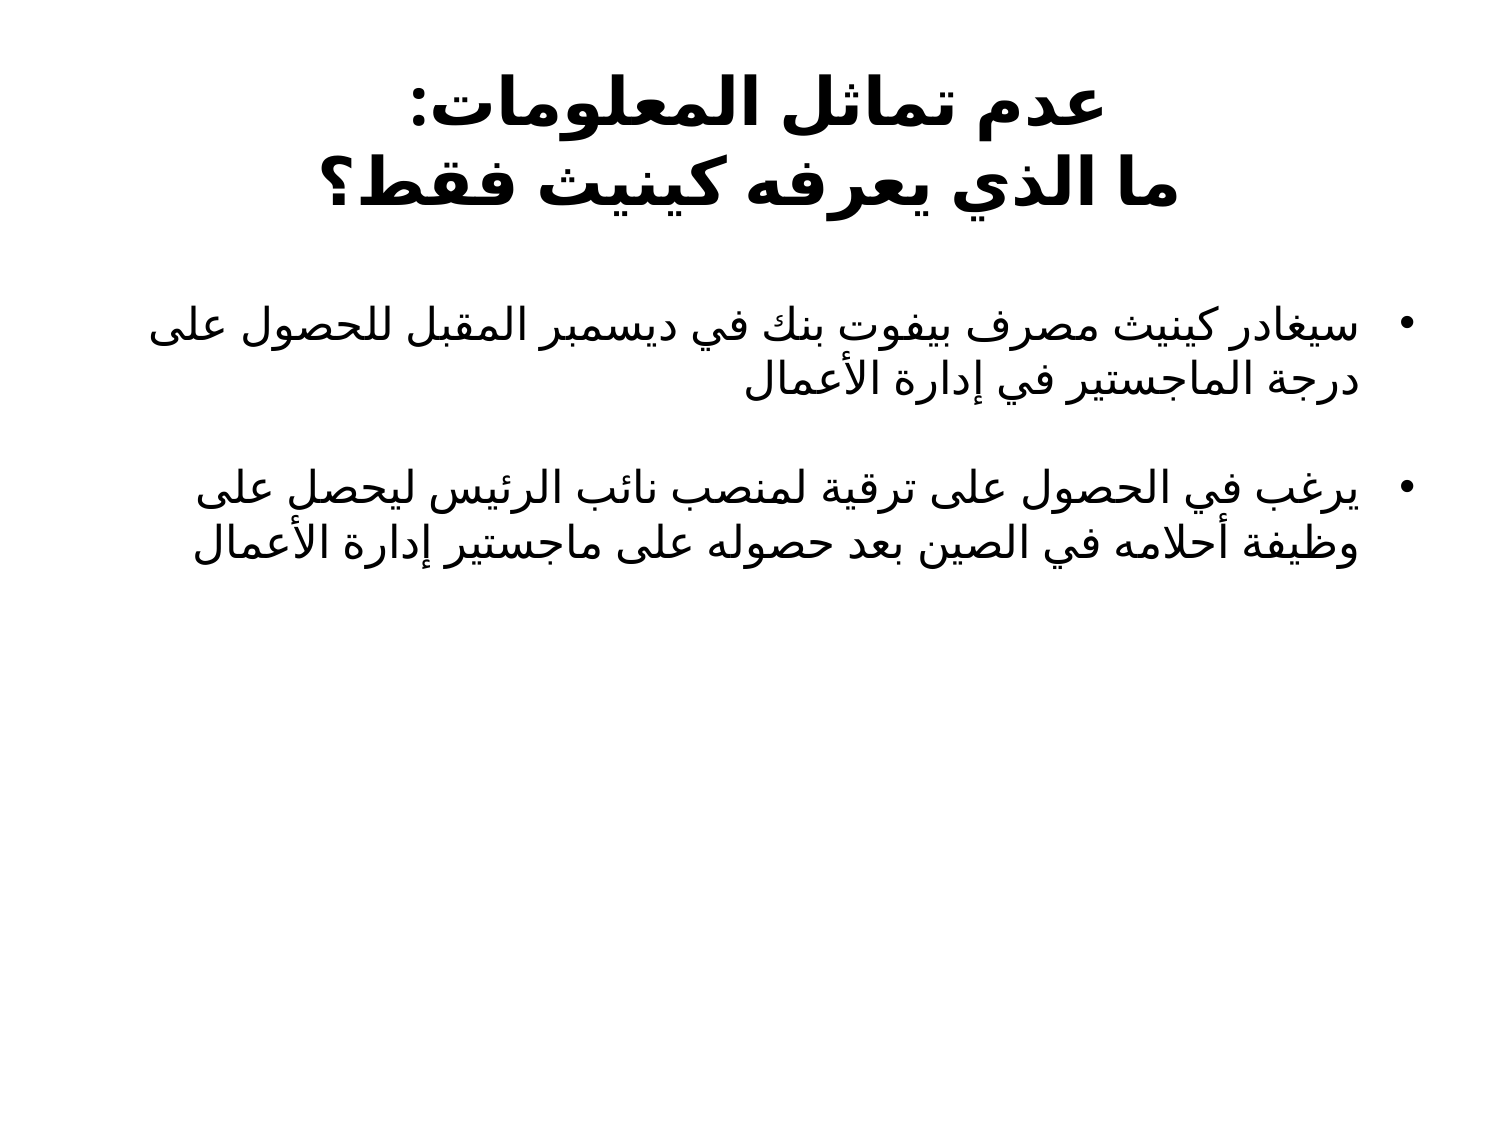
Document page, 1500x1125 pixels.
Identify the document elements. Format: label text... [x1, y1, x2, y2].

list سيغادر كينيث مصرف بيفوت بنك في ديسمبر المقبل للحصول على درجة الماجستير في إدارة الأعمال يرغب في الحصول على ترقية لمنصب نائب الرئيس ليحصل على وظيفة أحلامه في الصين بعد حصوله على ماجستير إدارة الأعمال الراتب أقل أهمية لأنه لن يبقى في الشركة إلا لفترة قصيرة حصل على عرض يرقى لمنصب بمستوى نائب الرئيس بزيادة في الراتب بنسبة 50% من مصرف ستريت فورورد بنك، لكنه لا يستطيع قبوله لأنه لن يعمل هناك إلا لفترة وجيزة قبل حصوله على ماجستير إدارة الأعمال (نقطة سوداء في سيرته الذاتية) كينيث والموظفون المبتدئون يعرفون أن ديفيد والشركاء الآخرين منحوا أنفسهم زيادات في الرواتب سرًا [75, 287, 1425, 1125]
title عدم تماثل المعلومات: ما الذي يعرفه كينيث فقط؟ [75, 45, 1425, 233]
